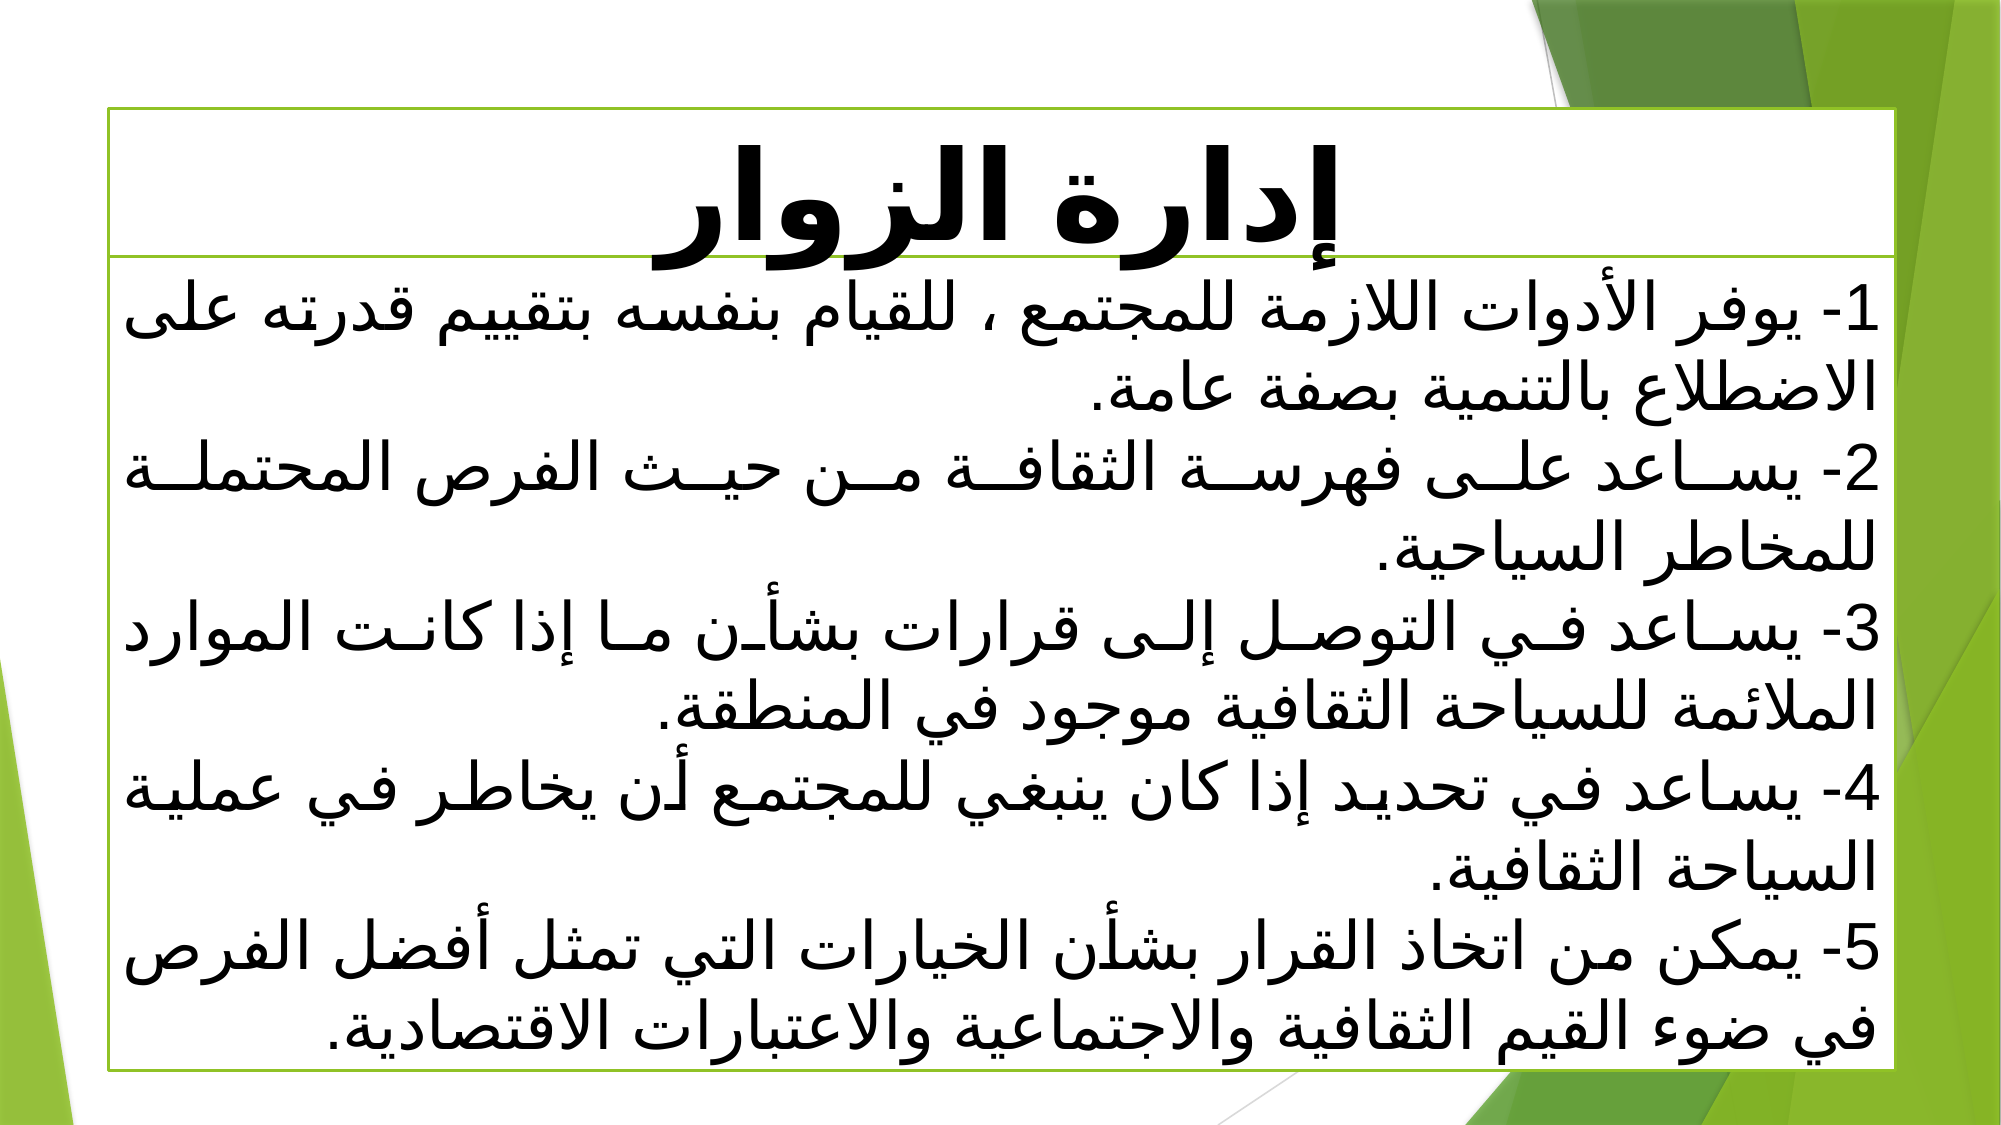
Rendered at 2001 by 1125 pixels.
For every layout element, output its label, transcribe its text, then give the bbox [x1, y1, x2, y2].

text_box 1- يوفر الأدوات اللازمة للمجتمع ، للقيام بنفسه بتقييم قدرته على الاضطلاع بالتنمية بصفة عامة. 2- يساعد على فهرسة الثقافة من حيث الفرص المحتملة للمخاطر السياحية. 3- يساعد في التوصل إلى قرارات بشأن ما إذا كانت الموارد الملائمة للسياحة الثقافية موجود في المنطقة. 4- يساعد في تحديد إذا كان ينبغي للمجتمع أن يخاطر في عملية السياحة الثقافية. 5- يمكن من اتخاذ القرار بشأن الخيارات التي تمثل أفضل الفرص في ضوء القيم الثقافية والاجتماعية والاعتبارات الاقتصادية. [107, 258, 1897, 1072]
title إدارة الزوار [107, 107, 1897, 258]
